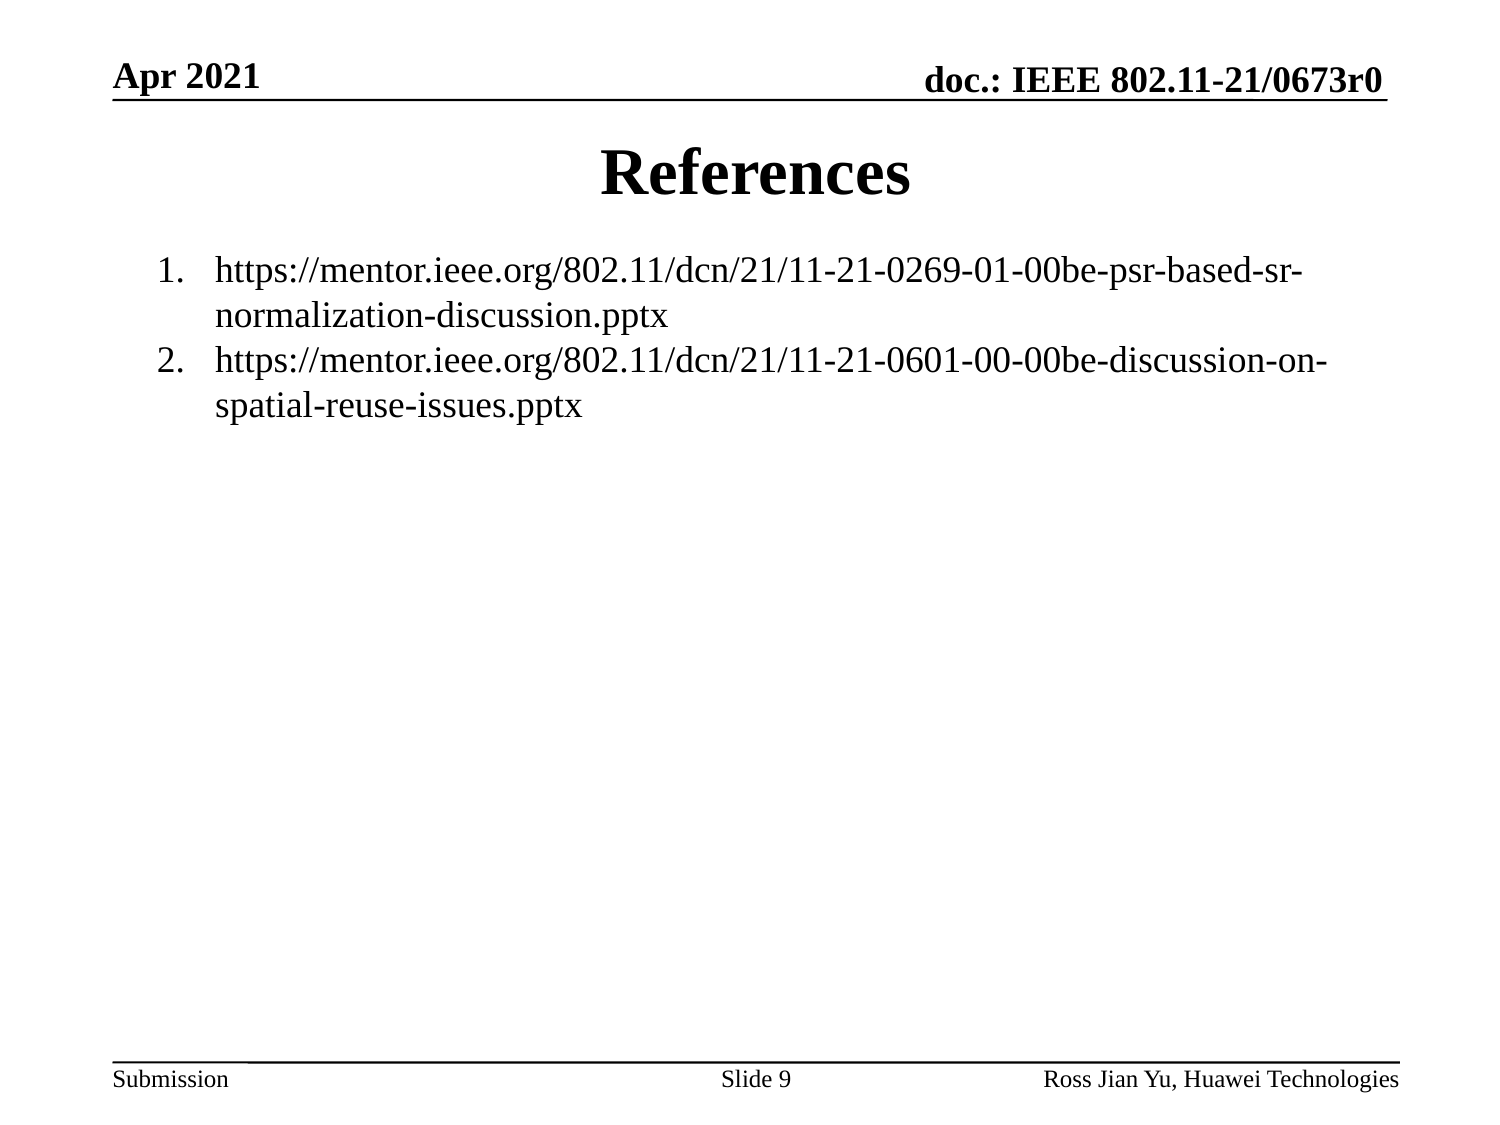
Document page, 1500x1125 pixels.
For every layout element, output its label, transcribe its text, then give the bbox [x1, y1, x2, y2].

list https://mentor.ieee.org/802.11/dcn/21/11-21-0269-01-00be-psr-based-sr-normalization-discussion.pptx https://mentor.ieee.org/802.11/dcn/21/11-21-0601-00-00be-discussion-on-spatial-reuse-issues.pptx [112, 237, 1388, 913]
slide_number Slide 9 [712, 1061, 800, 1093]
text_box References [99, 124, 1413, 212]
